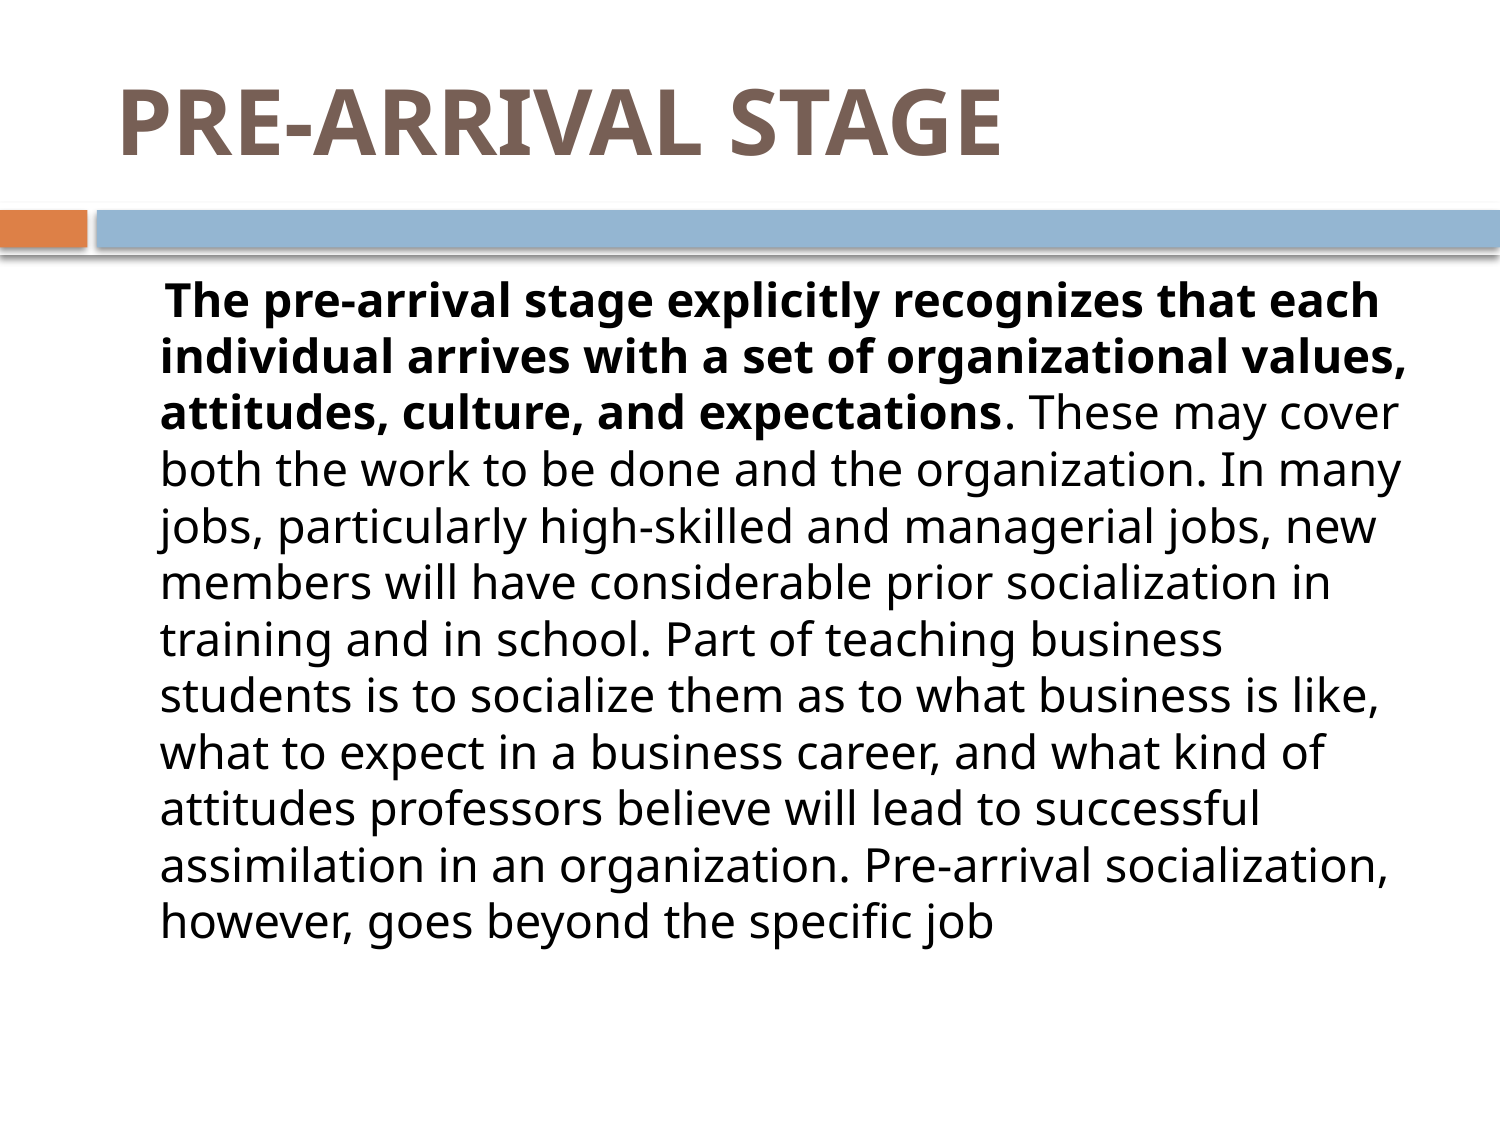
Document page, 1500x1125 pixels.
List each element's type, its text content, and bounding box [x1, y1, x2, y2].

list The pre-arrival stage explicitly recognizes that each individual arrives with a set of organizational values, attitudes, culture, and expectations. These may cover both the work to be done and the organization. In many jobs, particularly high-skilled and managerial jobs, new members will have considerable prior socialization in training and in school. Part of teaching business students is to socialize them as to what business is like, what to expect in a business career, and what kind of attitudes professors believe will lead to successful assimilation in an organization. Pre-arrival socialization, however, goes beyond the specific job [100, 262, 1438, 1000]
title PRE-ARRIVAL STAGE [100, 37, 1438, 200]
